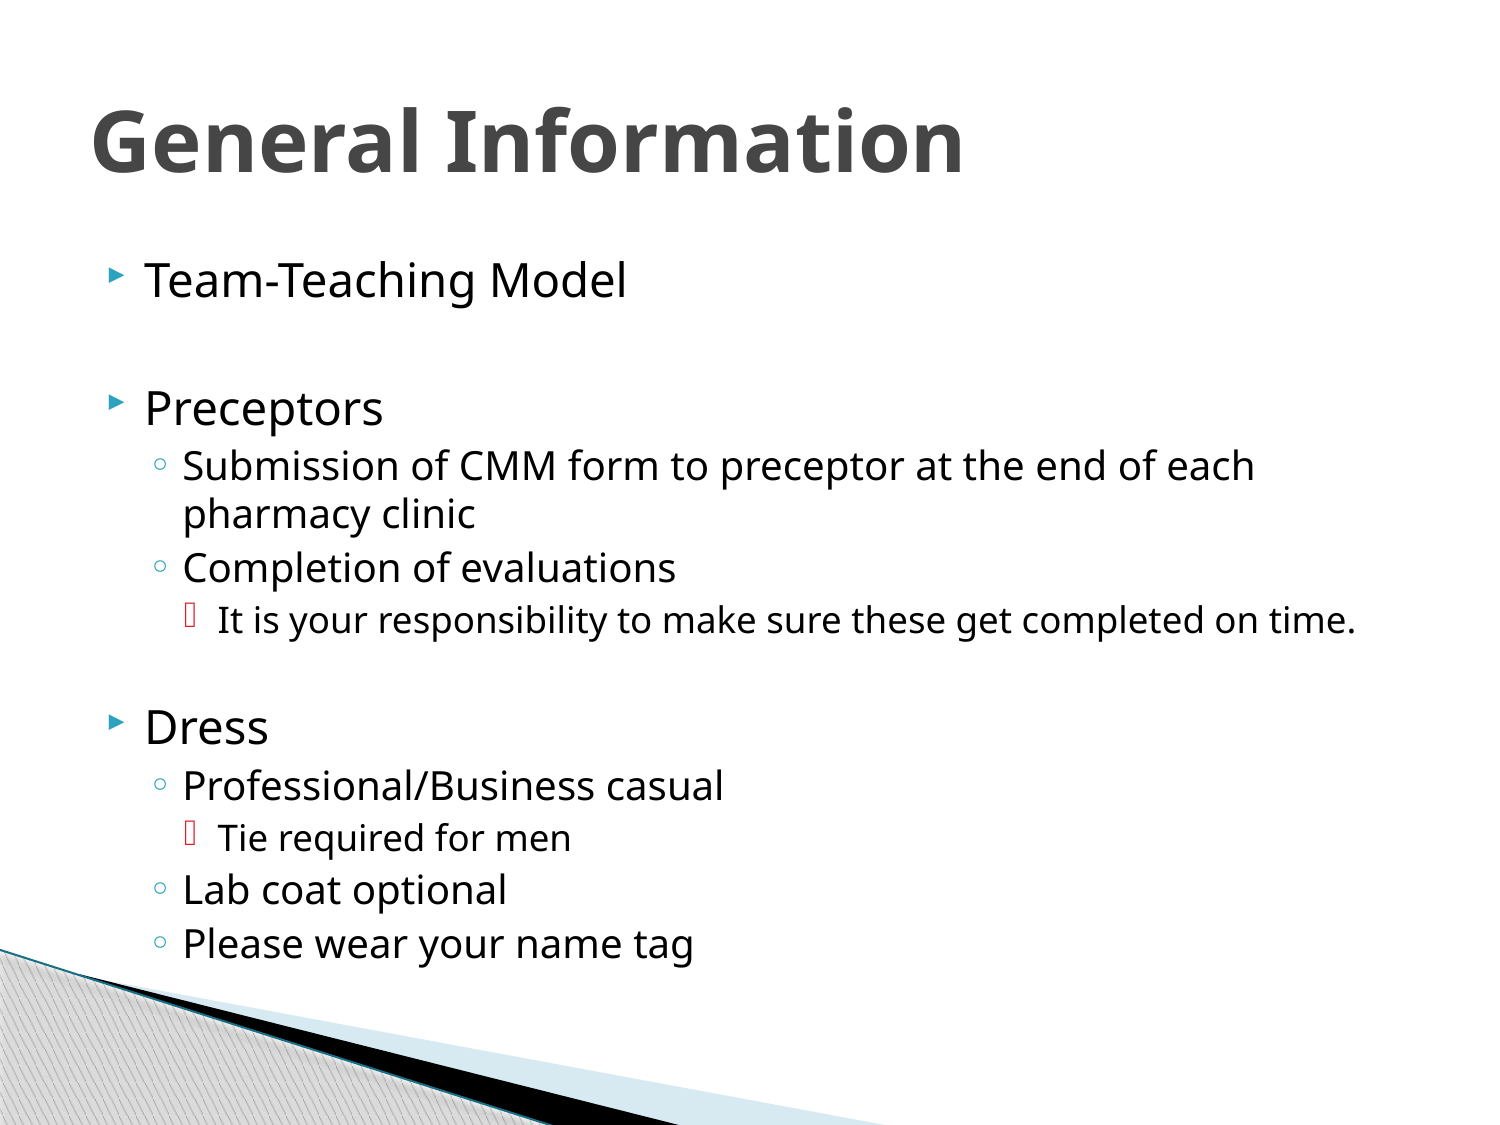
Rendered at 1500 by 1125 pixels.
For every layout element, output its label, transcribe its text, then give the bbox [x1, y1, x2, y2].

title General Information [75, 45, 1425, 233]
list Team-Teaching Model Preceptors Submission of CMM form to preceptor at the end of each pharmacy clinic Completion of evaluations It is your responsibility to make sure these get completed on time. Dress Professional/Business casual Tie required for men Lab coat optional Please wear your name tag [75, 243, 1425, 986]
